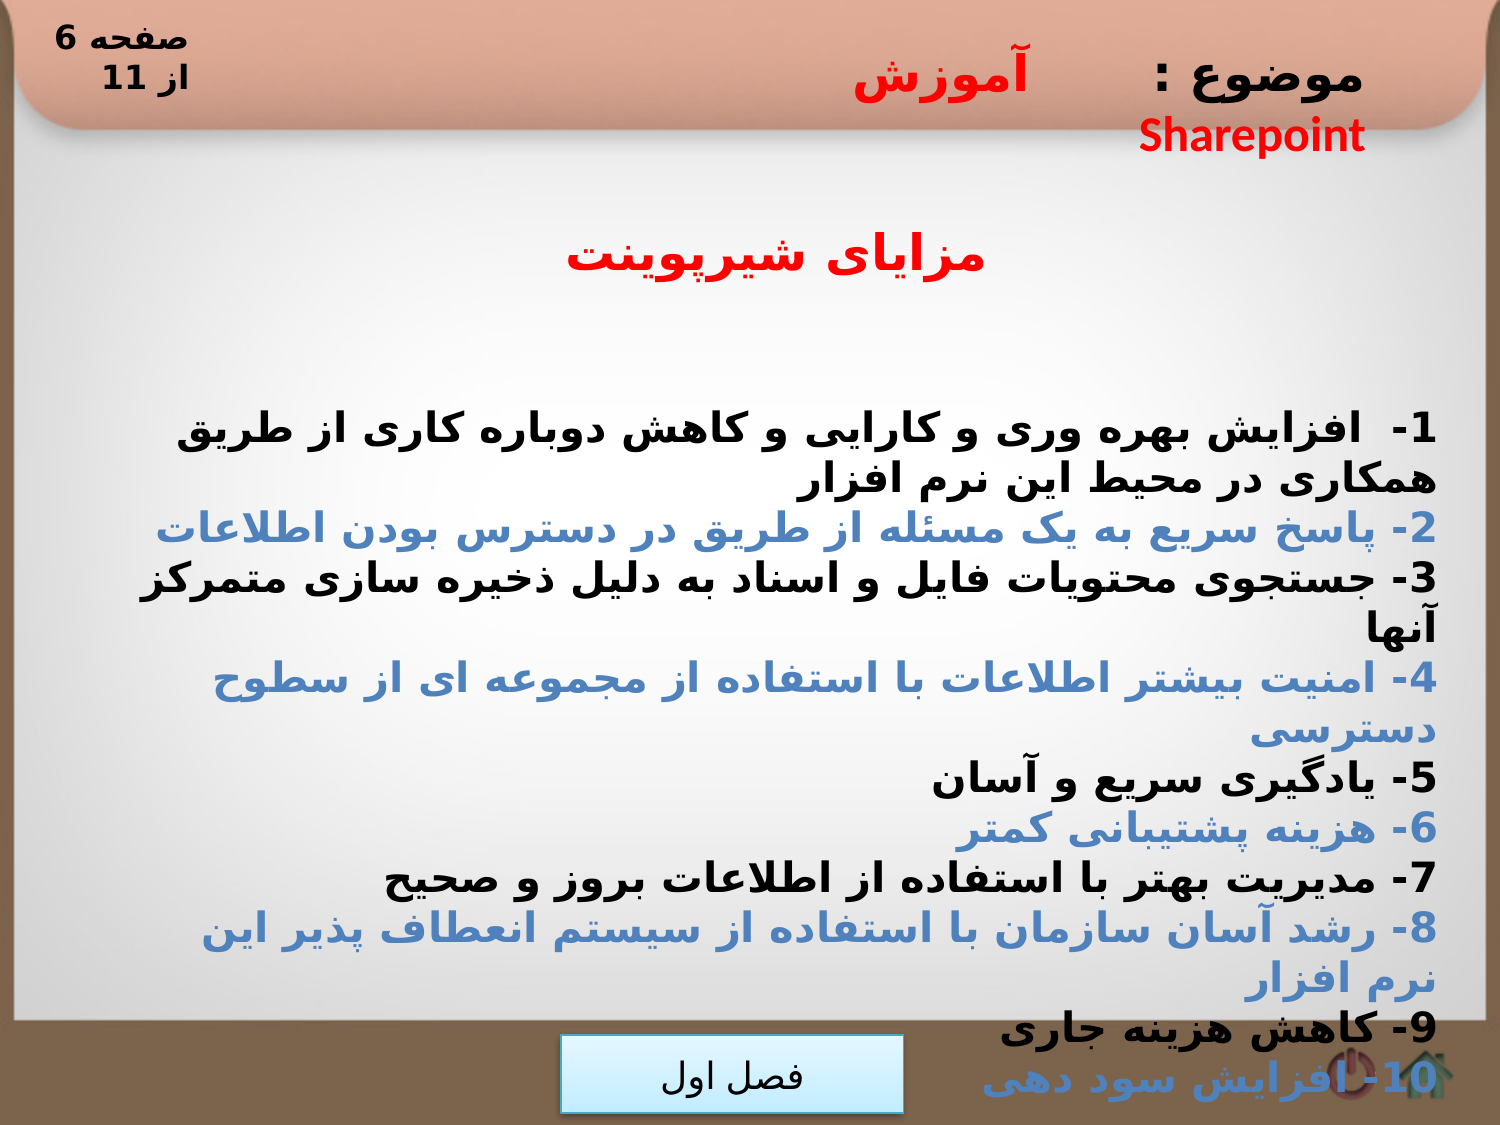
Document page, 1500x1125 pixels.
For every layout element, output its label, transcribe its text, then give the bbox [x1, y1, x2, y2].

picture [0, 0, 1500, 1125]
text_box مزایای شیرپوینت 1- افزایش بهره وری و کارایی و کاهش دوباره کاری از طریق همکاری در محیط این نرم افزار 2- پاسخ سریع به یک مسئله از طریق در دسترس بودن اطلاعات 3- جستجوی محتویات فایل و اسناد به دلیل ذخیره سازی متمرکز آنها 4- امنیت بیشتر اطلاعات با استفاده از مجموعه ای از سطوح دسترسی 5- یادگیری سریع و آسان 6- هزینه پشتیبانی کمتر 7- مدیریت بهتر با استفاده از اطلاعات بروز و صحیح 8- رشد آسان سازمان با استفاده از سیستم انعطاف پذیر این نرم افزار 9- کاهش هزینه جاری 10- افزایش سود دهی [100, 213, 1454, 1109]
text_box صفحه 6 از 11 [0, 9, 205, 104]
text_box فصل اول [560, 1034, 904, 1114]
text_box موضوع : آموزش Sharepoint [738, 34, 1381, 169]
